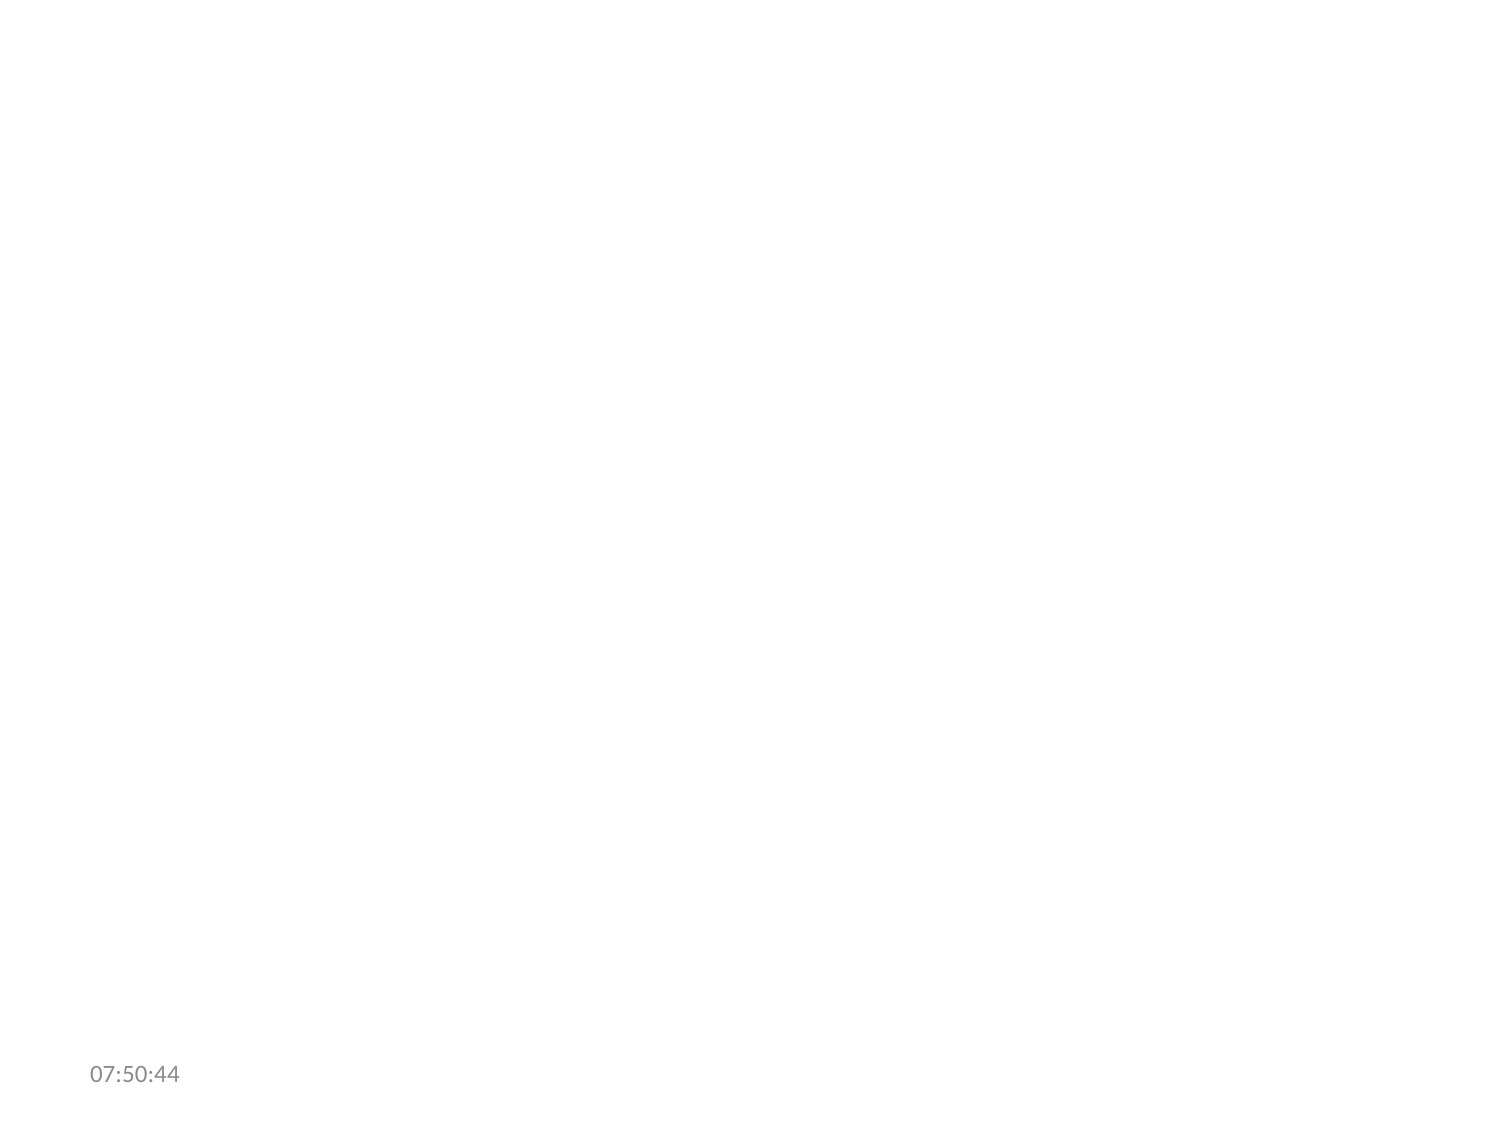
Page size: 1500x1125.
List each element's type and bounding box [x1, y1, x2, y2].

slide_number [75, 1042, 425, 1103]
